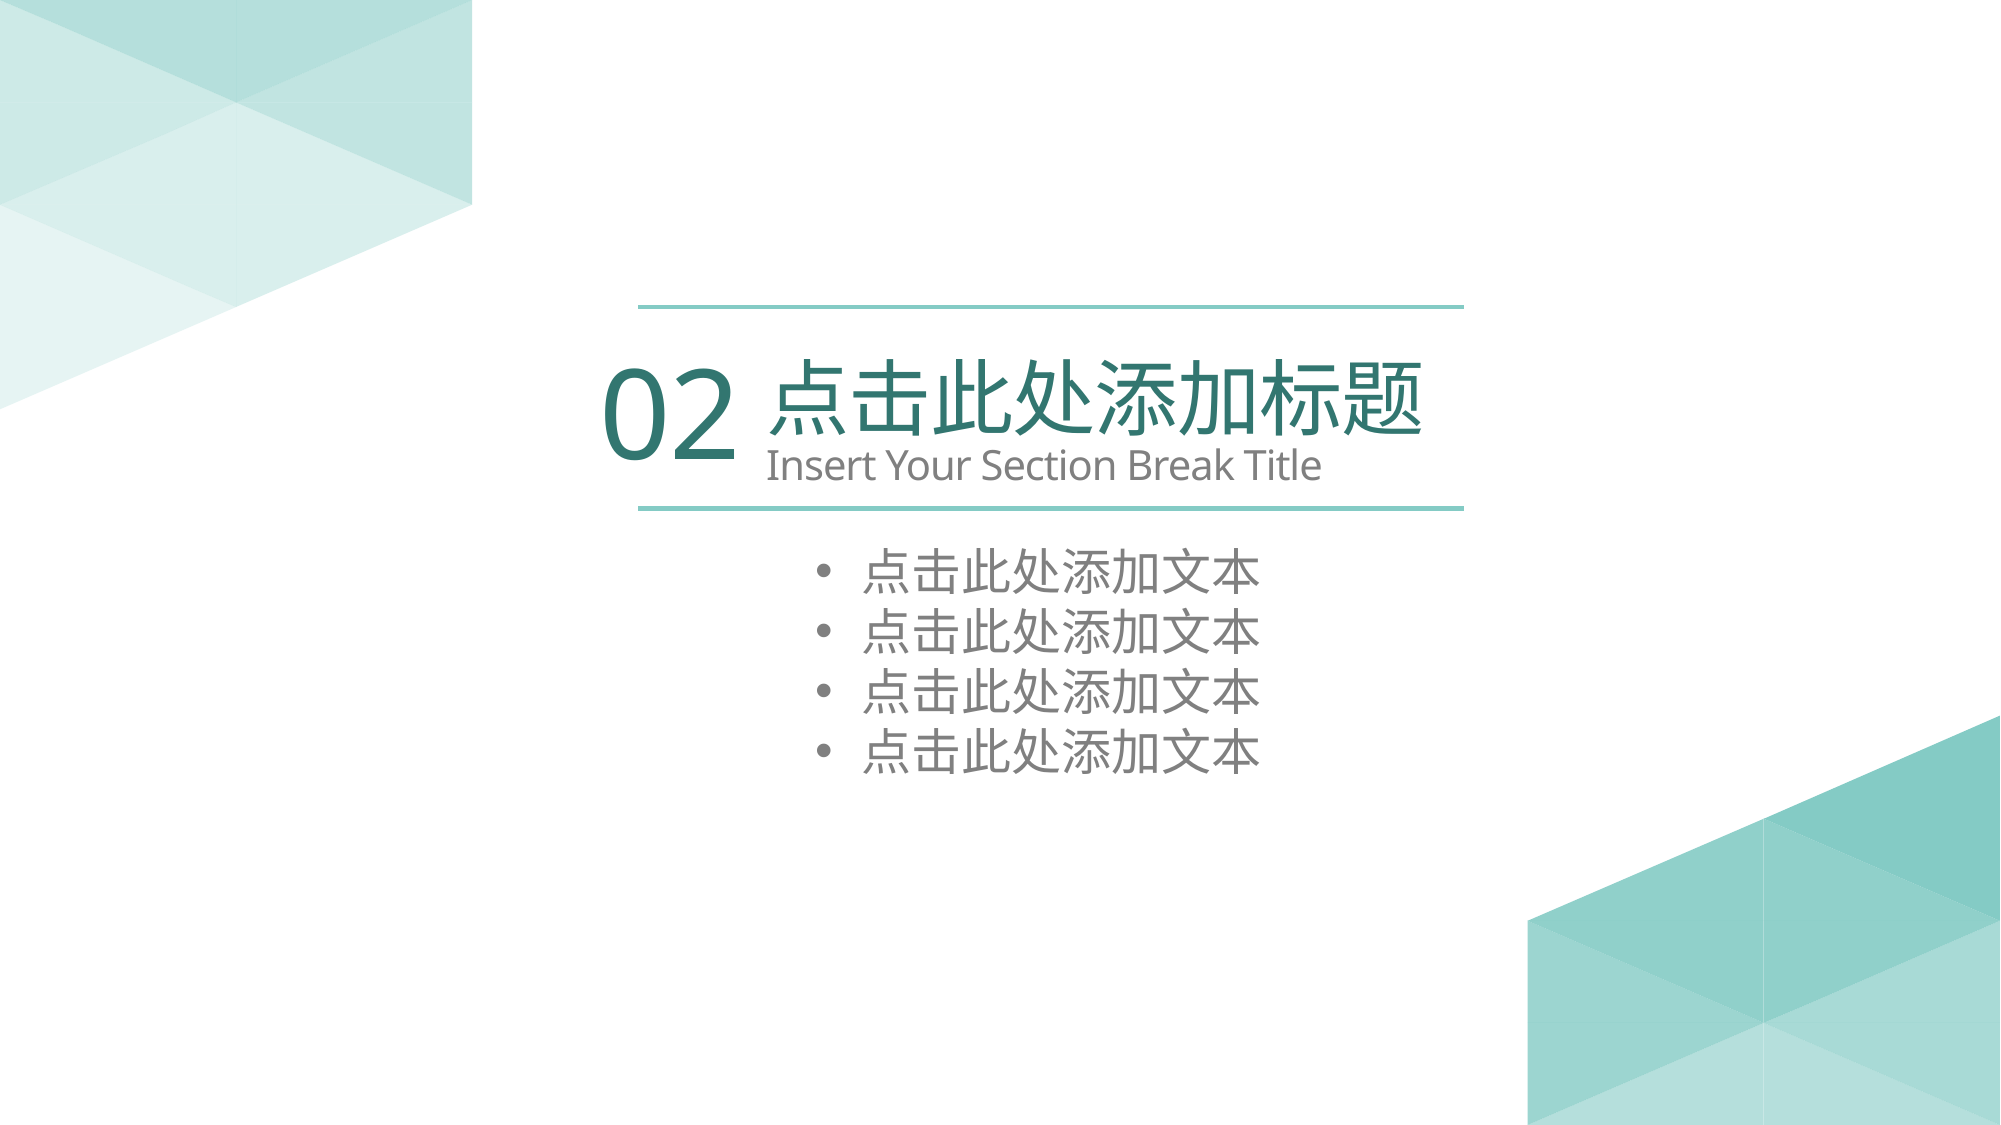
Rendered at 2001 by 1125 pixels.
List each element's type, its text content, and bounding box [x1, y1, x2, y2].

text_box 02 [584, 349, 780, 484]
text_box 点击此处添加文本 点击此处添加文本 点击此处添加文本 点击此处添加文本 [800, 532, 1520, 788]
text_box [0, 0, 473, 410]
title 点击此处添加标题 Insert Your Section Break Title [751, 354, 1569, 486]
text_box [1527, 715, 2000, 1125]
